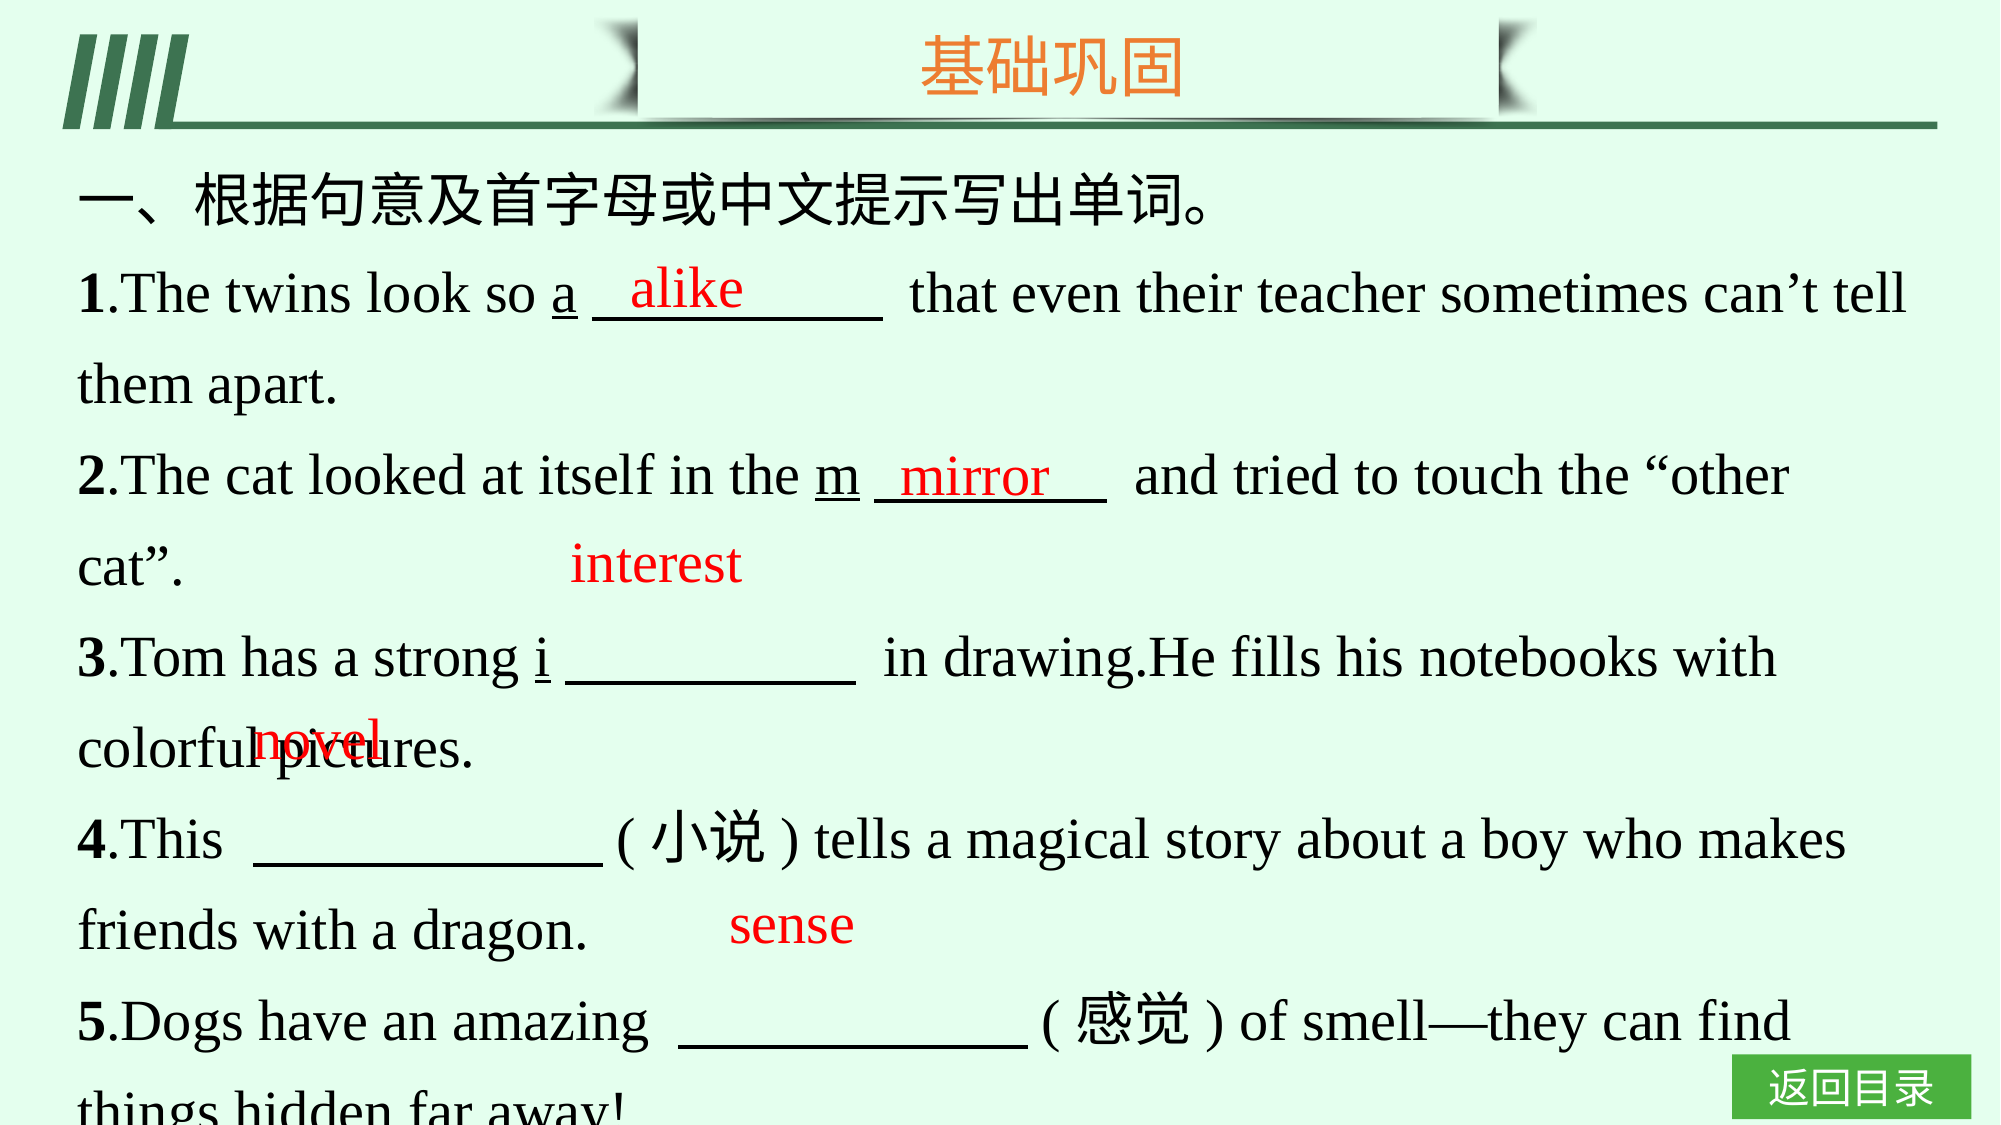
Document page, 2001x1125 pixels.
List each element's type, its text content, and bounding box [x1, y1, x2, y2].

text_box sense [714, 863, 871, 963]
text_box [594, 16, 1537, 127]
text_box alike [615, 228, 759, 327]
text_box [62, 34, 1938, 130]
text_box novel [238, 680, 471, 779]
text_box 一、根据句意及首字母或中文提示写出单词。 1.The twins look so a that even their teacher sometimes can’t tell them apart. 2.The cat looked at itself in the m and tried to touch the “other cat”. 3.Tom has a strong i in drawing.He fills his notebooks with colorful pictures. 4.This (小说) tells a magical story about a boy who makes friends with a dragon. 5.Dogs have an amazing (感觉) of smell—they can find things hidden far away! [62, 135, 1938, 1125]
text_box interest [555, 503, 830, 602]
text_box mirror [885, 415, 1065, 515]
